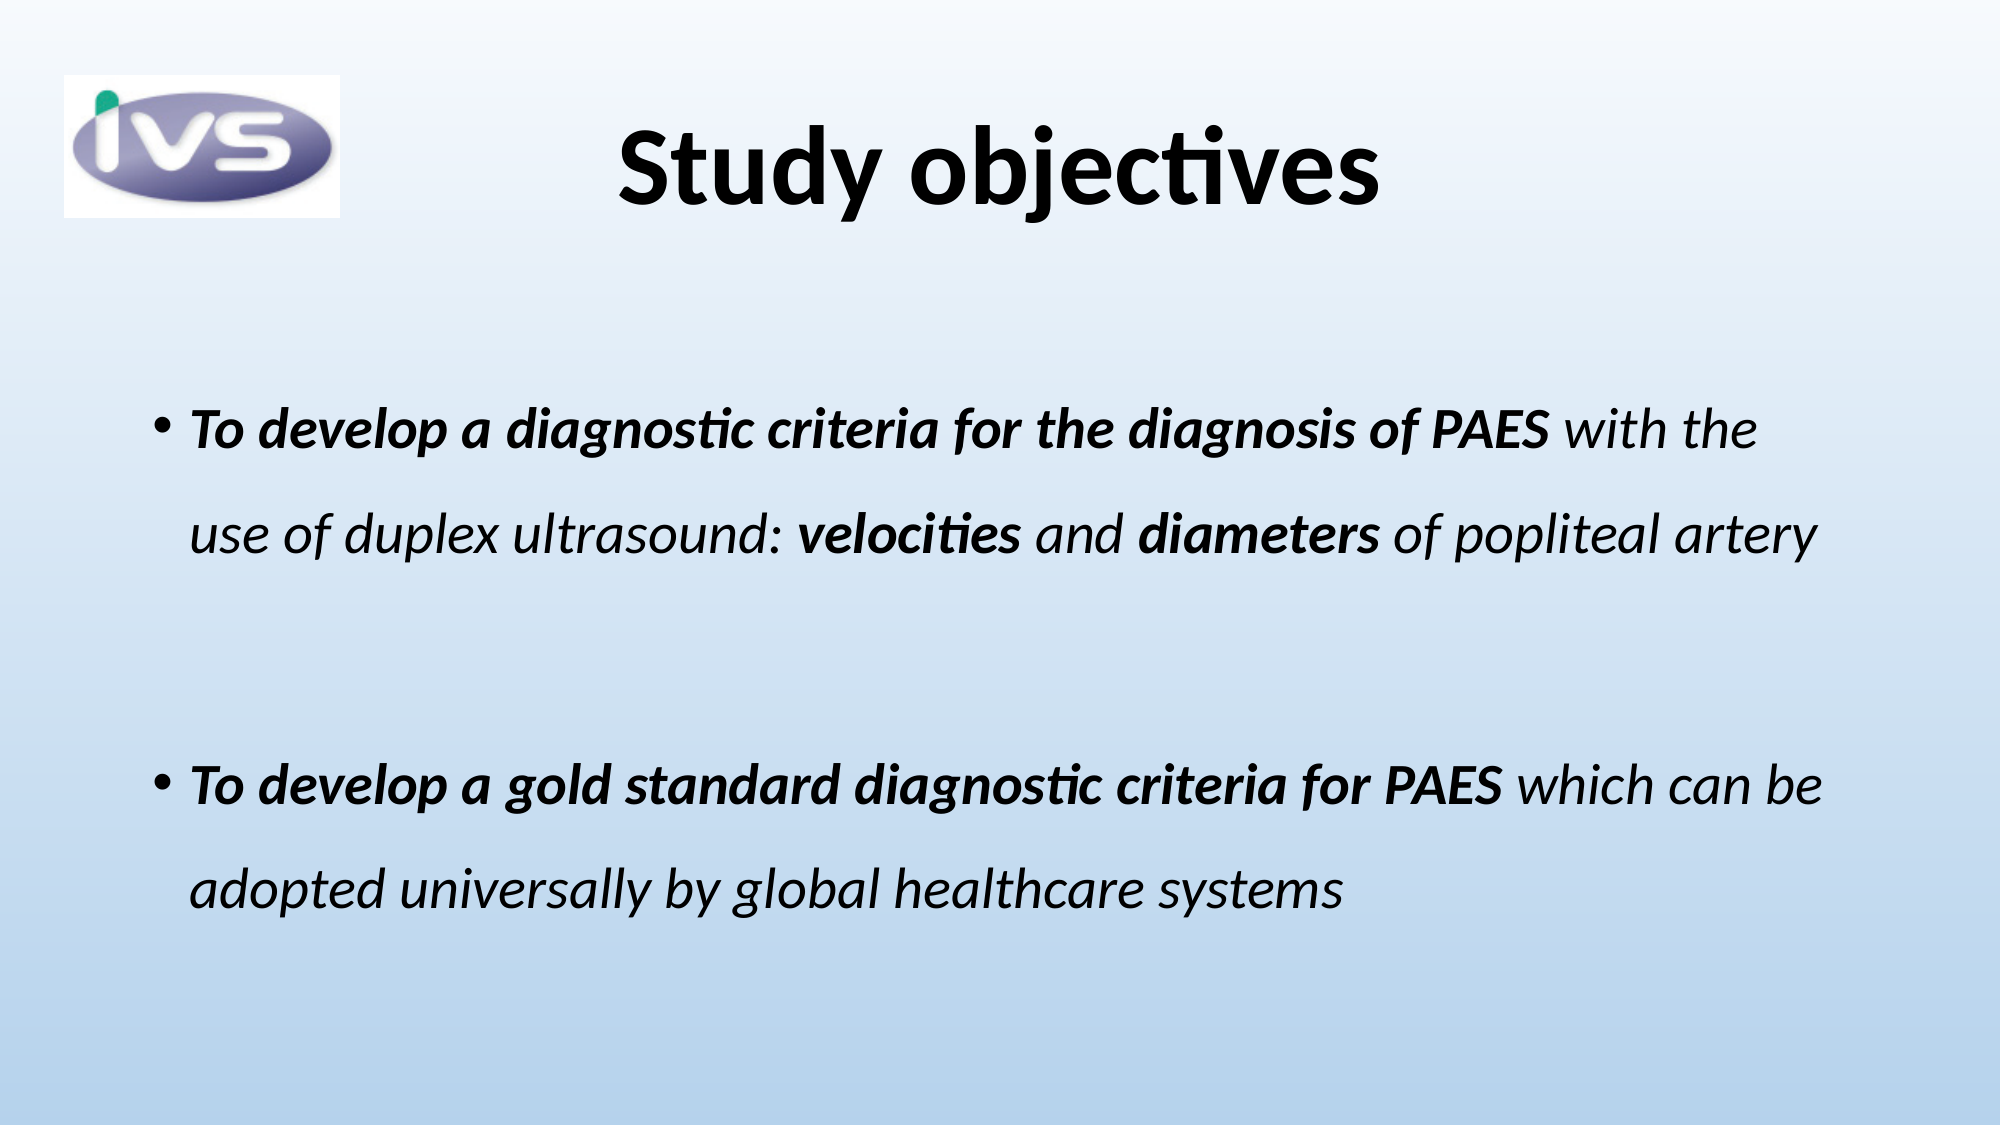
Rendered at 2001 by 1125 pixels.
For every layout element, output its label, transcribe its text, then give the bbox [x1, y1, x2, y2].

picture [64, 75, 340, 218]
title Study objectives [137, 59, 1863, 256]
list To develop a diagnostic criteria for the diagnosis of PAES with the use of duplex ultrasound: velocities and diameters of popliteal artery To develop a gold standard diagnostic criteria for PAES which can be adopted universally by global healthcare systems [137, 256, 1863, 971]
